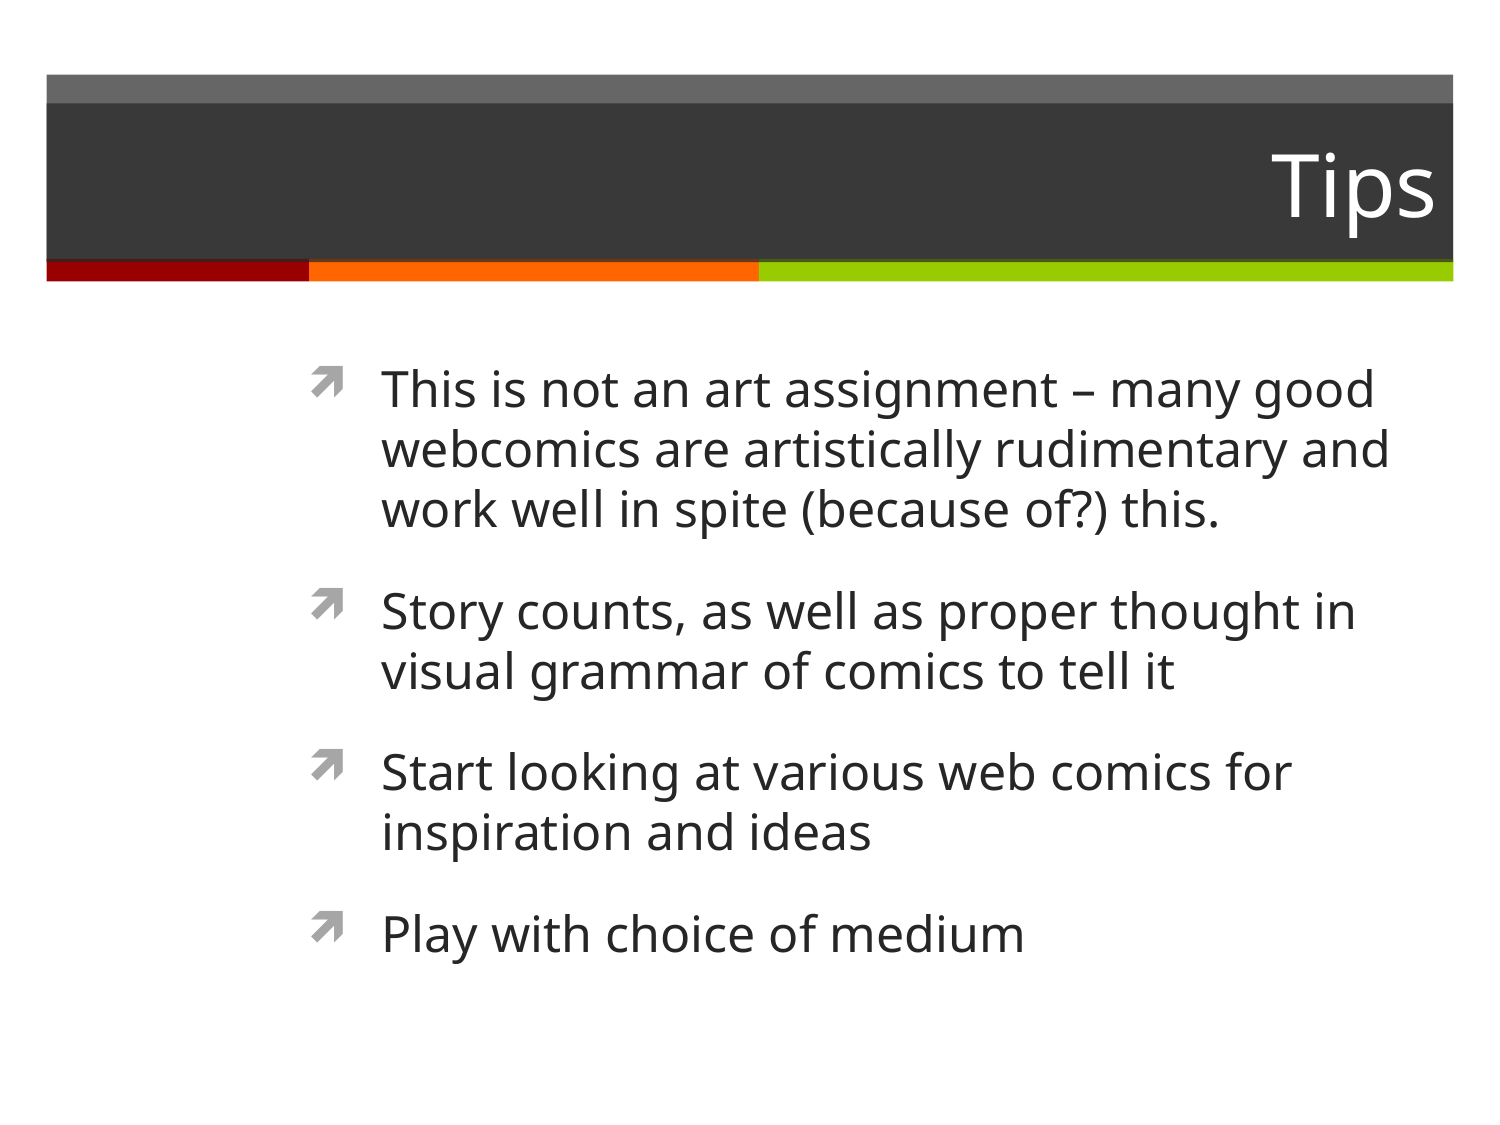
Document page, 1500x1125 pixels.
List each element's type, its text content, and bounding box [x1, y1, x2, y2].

list This is not an art assignment – many good webcomics are artistically rudimentary and work well in spite (because of?) this. Story counts, as well as proper thought in visual grammar of comics to tell it Start looking at various web comics for inspiration and ideas Play with choice of medium [292, 350, 1454, 1005]
title Tips [46, 103, 1454, 263]
